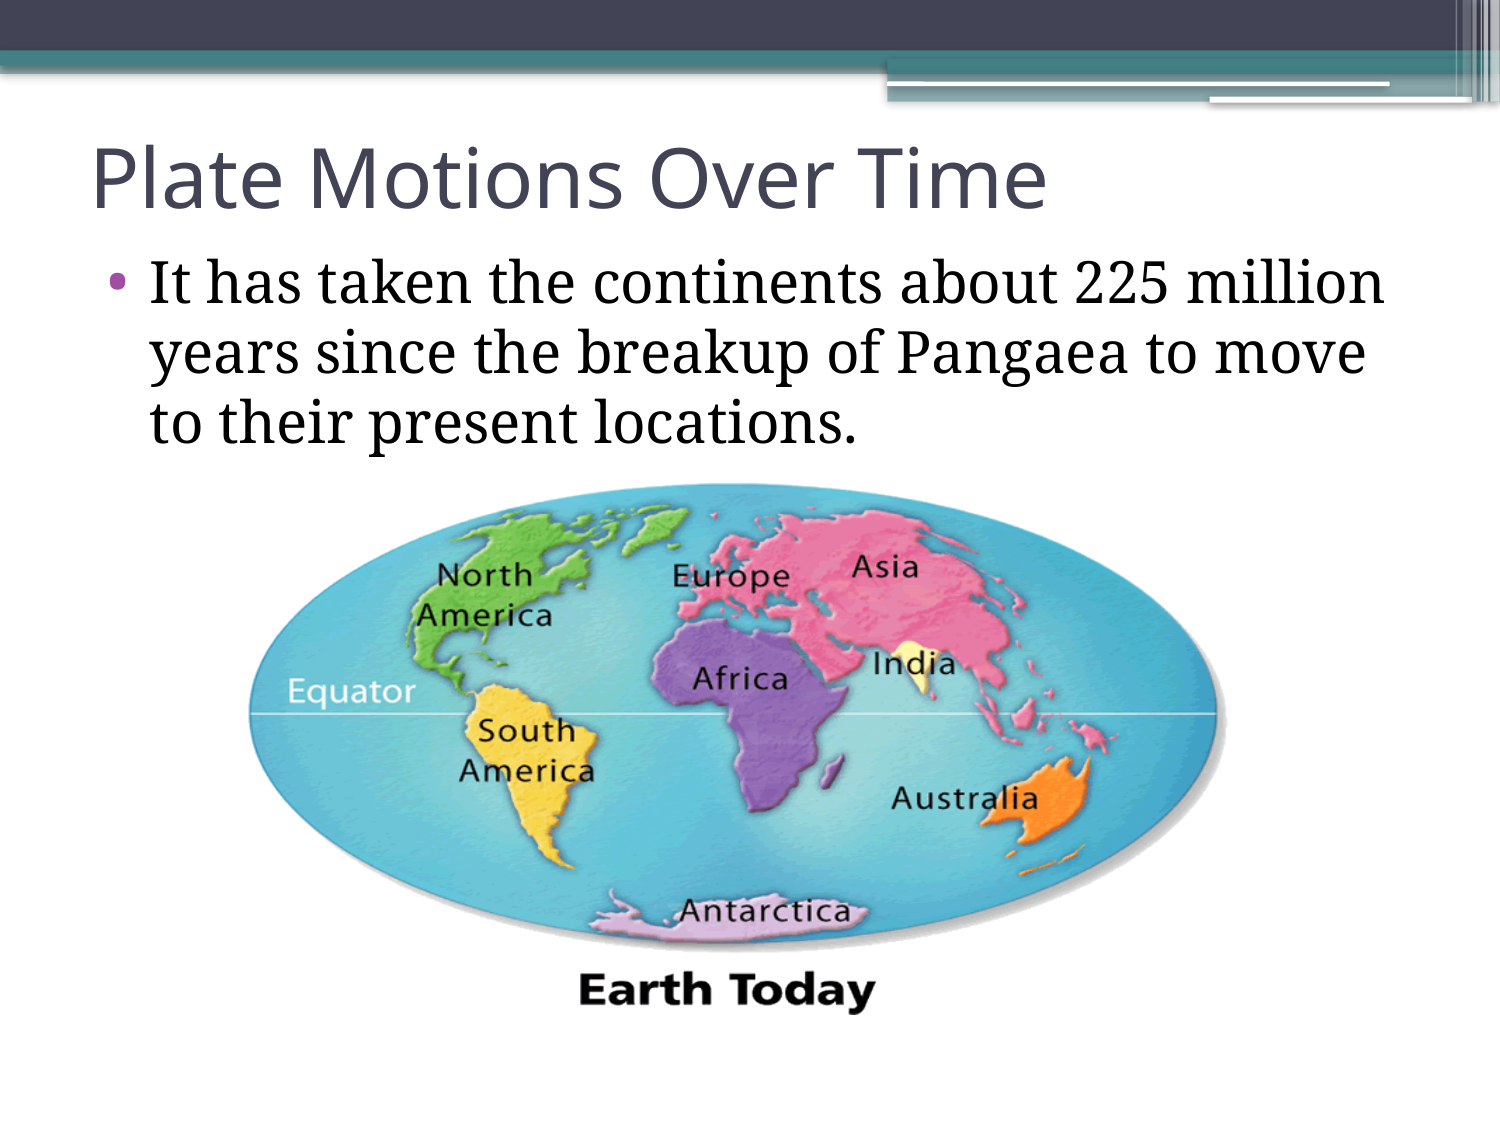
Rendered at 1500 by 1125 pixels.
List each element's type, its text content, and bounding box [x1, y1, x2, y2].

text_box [224, 474, 1251, 1026]
title Plate Motions Over Time [75, 87, 1425, 263]
list It has taken the continents about 225 million years since the breakup of Pangaea to move to their present locations. [75, 237, 1413, 463]
